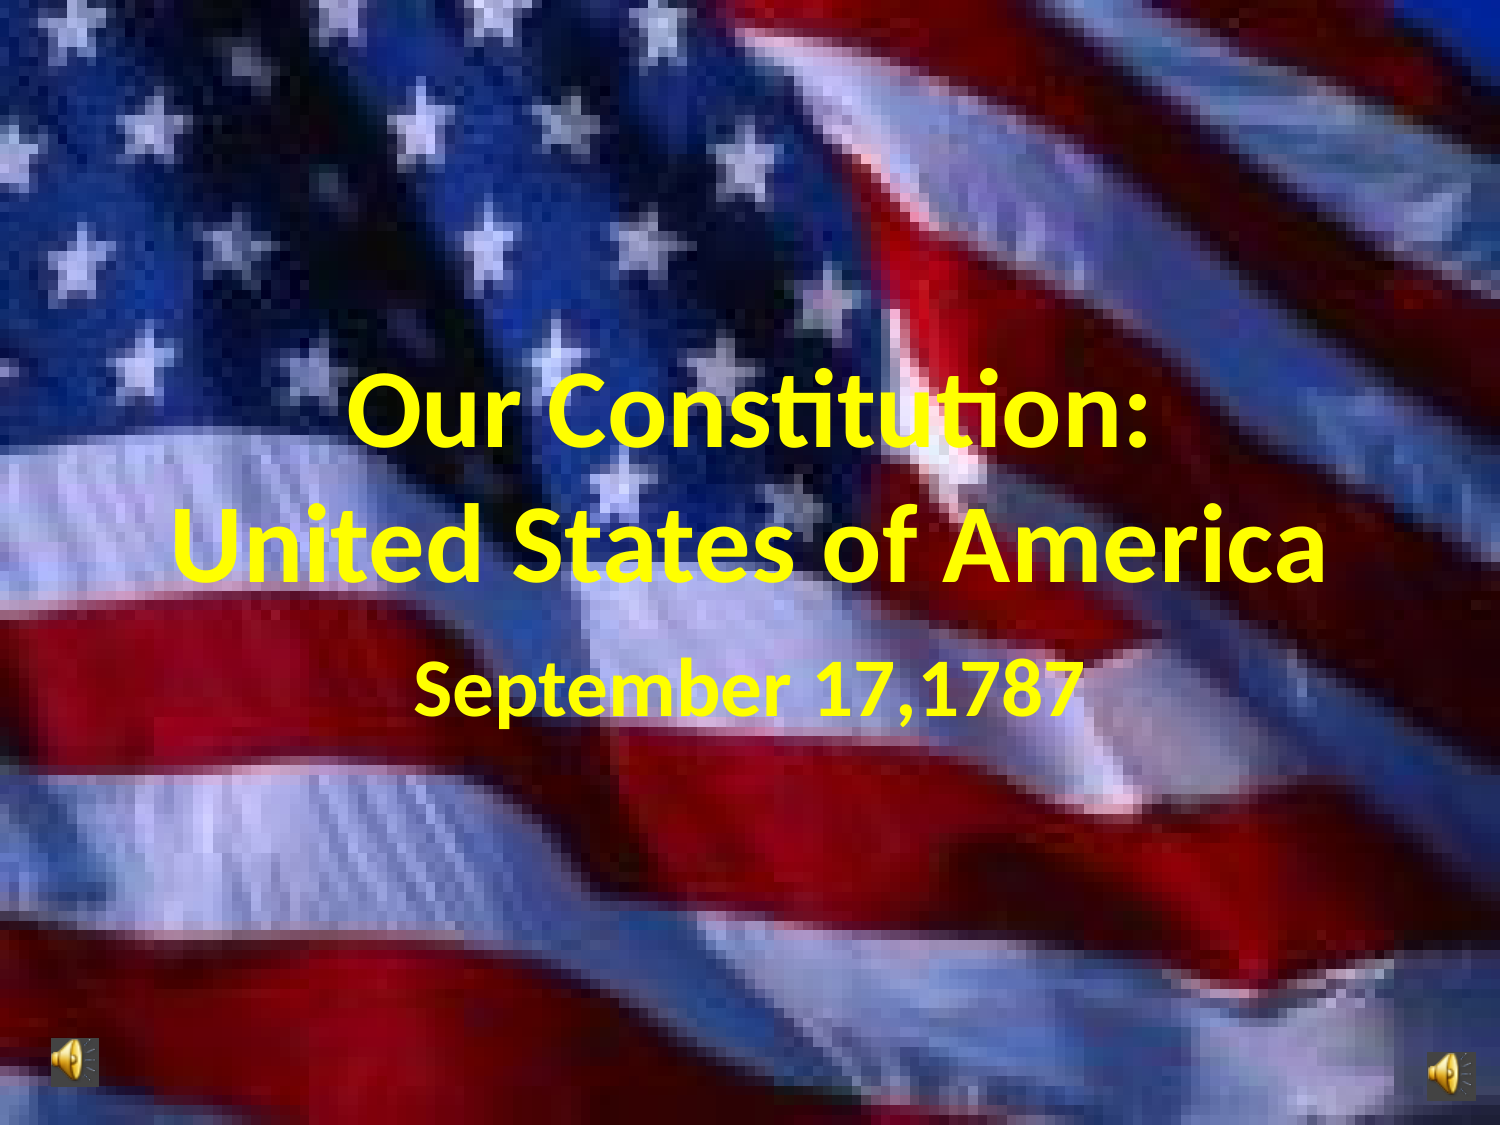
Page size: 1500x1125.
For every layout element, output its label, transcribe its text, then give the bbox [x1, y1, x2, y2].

picture [0, 0, 1500, 1125]
subtitle September 17,1787 [225, 637, 1275, 925]
title Our Constitution: United States of America [112, 349, 1388, 591]
